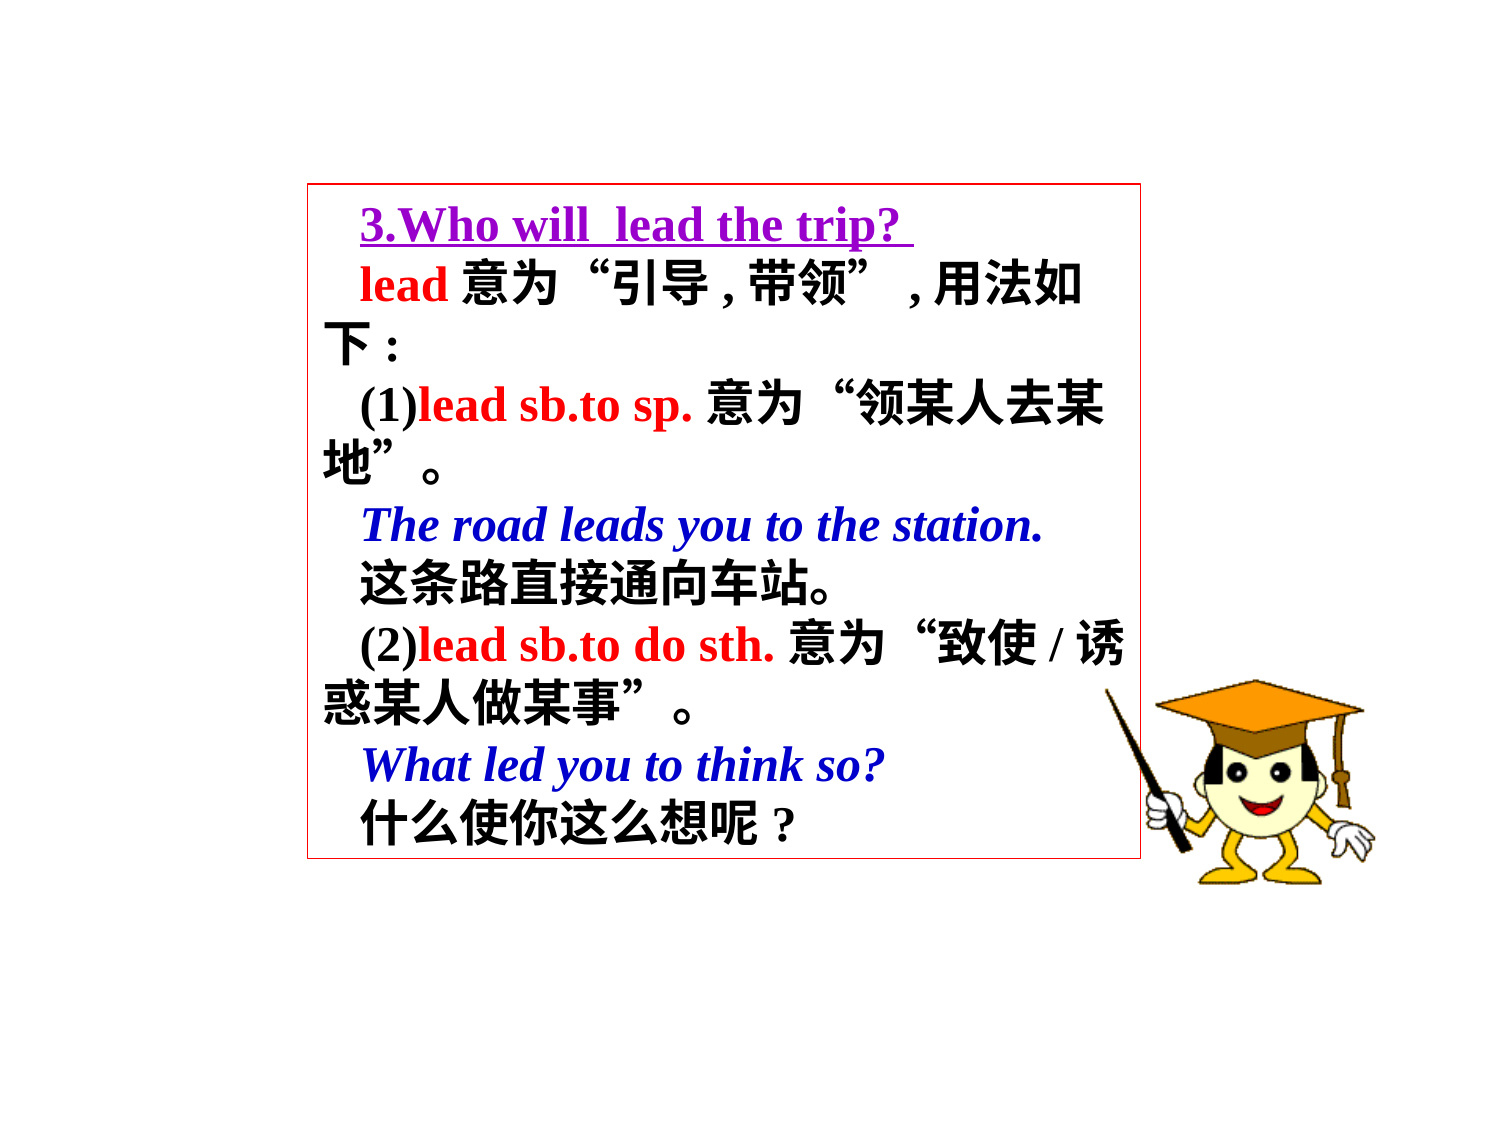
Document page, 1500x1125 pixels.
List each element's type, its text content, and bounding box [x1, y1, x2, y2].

text_box 3.Who will lead the trip? lead意为“引导,带领”,用法如下: (1)lead sb.to sp.意为“领某人去某地”。 The road leads you to the station. 这条路直接通向车站。 (2)lead sb.to do sth.意为“致使/诱惑某人做某事”。 What led you to think so? 什么使你这么想呢? [307, 183, 1141, 859]
picture [1085, 663, 1399, 899]
